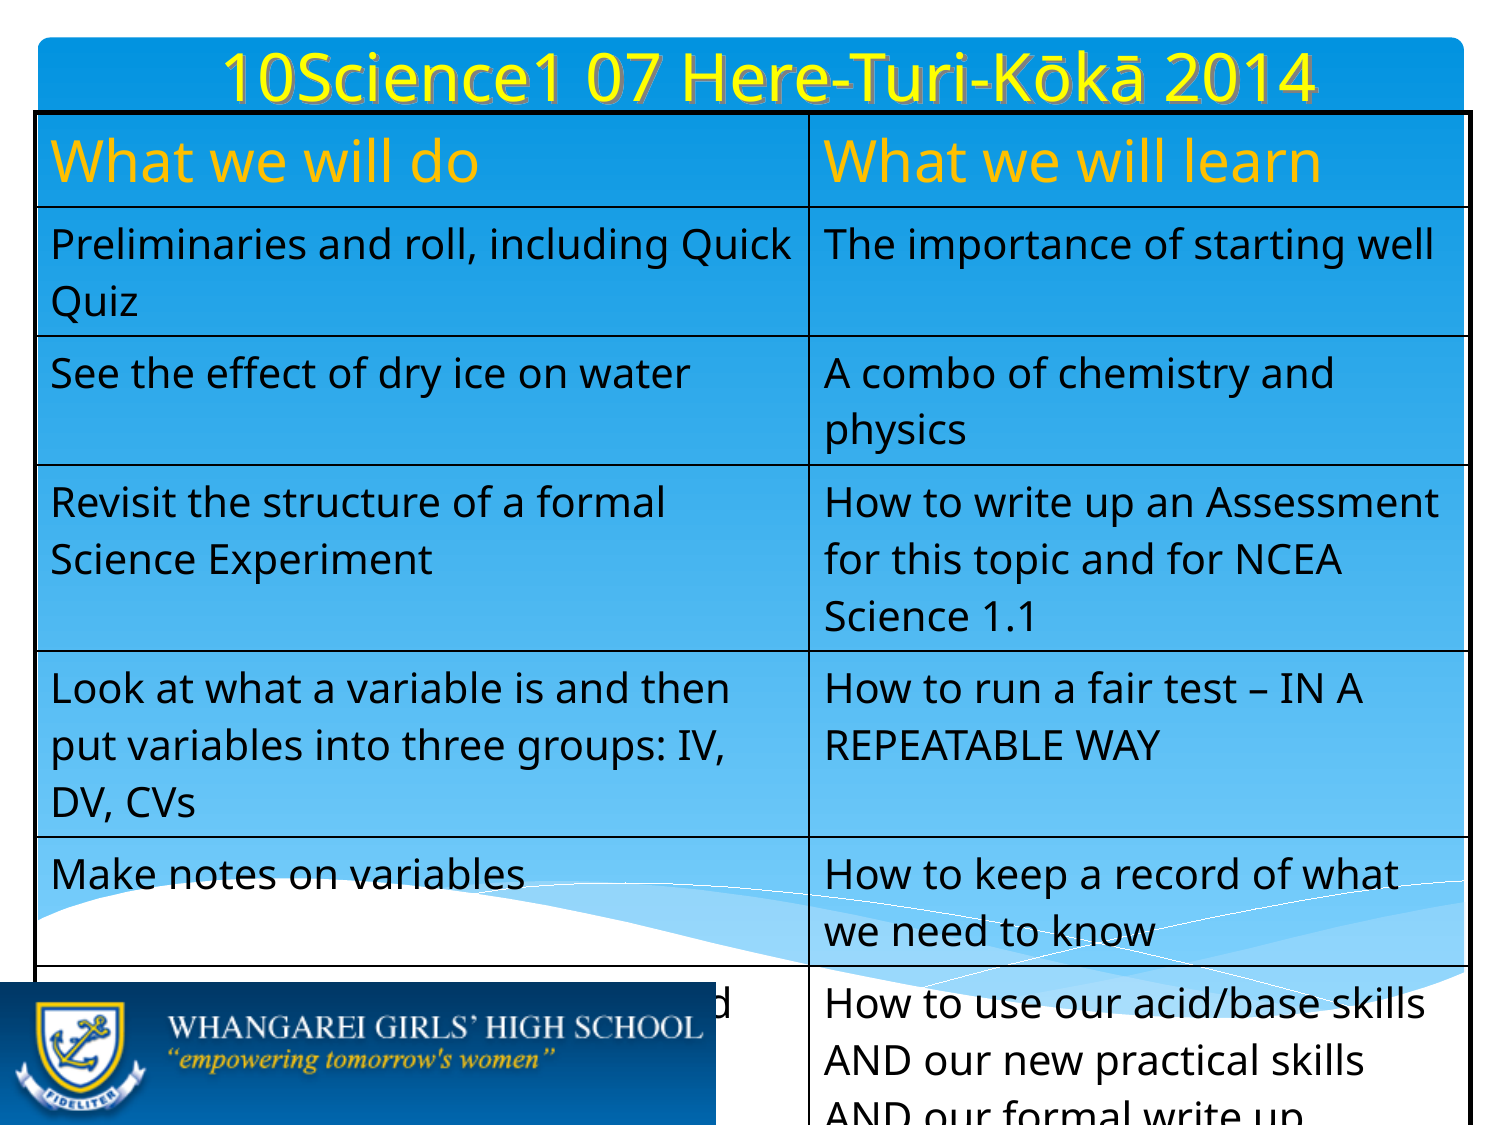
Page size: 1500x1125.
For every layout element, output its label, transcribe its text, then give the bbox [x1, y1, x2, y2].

table_cell A combo of chemistry and physics [810, 337, 1468, 464]
table_header What we will learn [810, 115, 1468, 206]
picture [0, 982, 716, 1125]
table_cell Look at what a variable is and then put variables into three groups: IV, DV, CVs [37, 652, 808, 836]
table_cell How to use our acid/base skills AND our new practical skills AND our formal write up. [810, 967, 1468, 1125]
table_cell How to run a fair test – IN A REPEATABLE WAY [810, 652, 1468, 836]
table_cell Revisit the structure of a formal Science Experiment [37, 466, 808, 650]
table_header What we will do [37, 115, 808, 206]
table_cell Prepare for – and DO a prac to find whether sulphuric or hydrochloric acid is the more acidic [37, 967, 808, 1125]
table_cell How to write up an Assessment for this topic and for NCEA Science 1.1 [810, 466, 1468, 650]
table_cell How to keep a record of what we need to know [810, 838, 1468, 965]
text_box 10Science1 07 Here-Turi-Kōkā 2014 [162, 24, 1375, 110]
table_cell Preliminaries and roll, including Quick Quiz [37, 208, 808, 335]
table_cell See the effect of dry ice on water [37, 337, 808, 464]
table_cell The importance of starting well [810, 208, 1468, 335]
table_cell Make notes on variables [37, 838, 808, 965]
